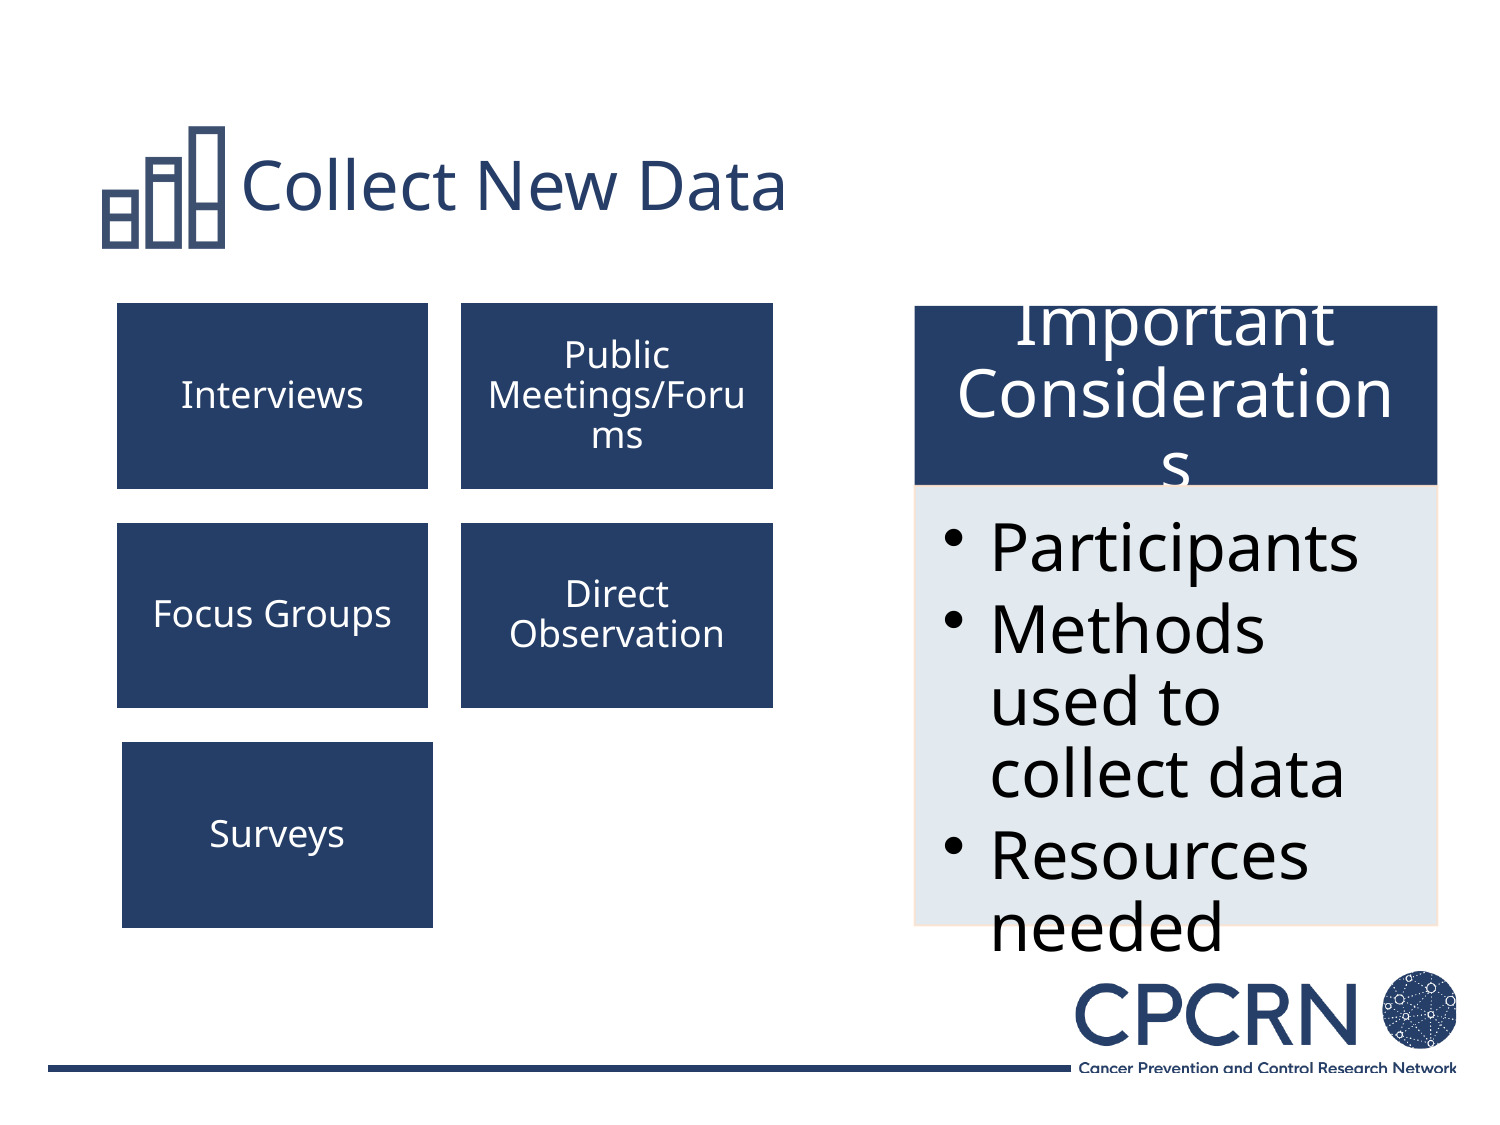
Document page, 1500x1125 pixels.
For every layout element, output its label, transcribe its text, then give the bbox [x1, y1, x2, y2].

picture [102, 126, 225, 249]
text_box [62, 302, 828, 929]
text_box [914, 302, 1438, 929]
title Collect New Data [225, 99, 1398, 278]
